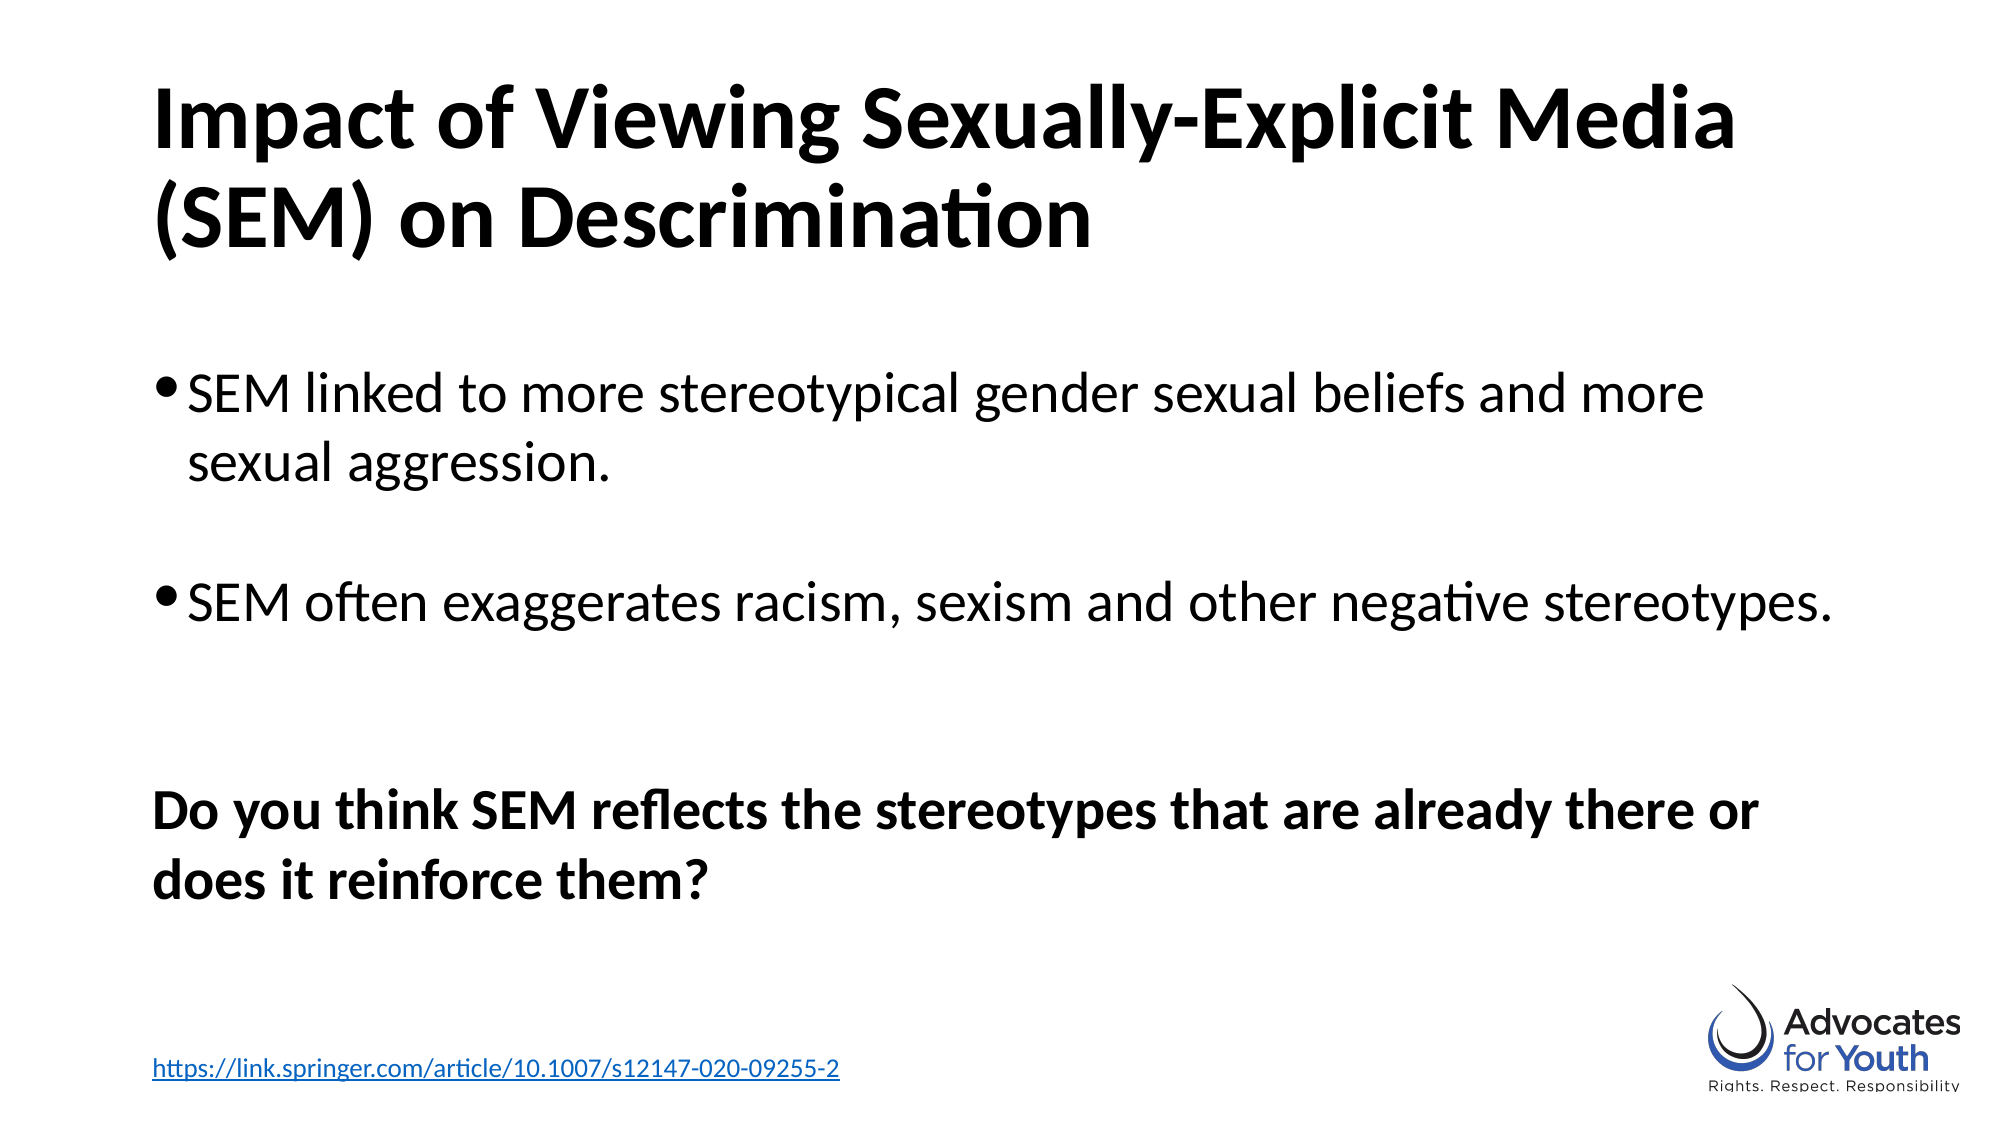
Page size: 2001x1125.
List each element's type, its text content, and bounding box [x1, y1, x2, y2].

list SEM linked to more stereotypical gender sexual beliefs and more sexual aggression. SEM often exaggerates racism, sexism and other negative stereotypes. Do you think SEM reflects the stereotypes that are already there or does it reinforce them? https://link.springer.com/article/10.1007/s12147-020-09255-2 [137, 346, 1863, 1092]
picture [1707, 984, 1960, 1093]
title Impact of Viewing Sexually-Explicit Media (SEM) on Descrimination [137, 59, 1863, 278]
